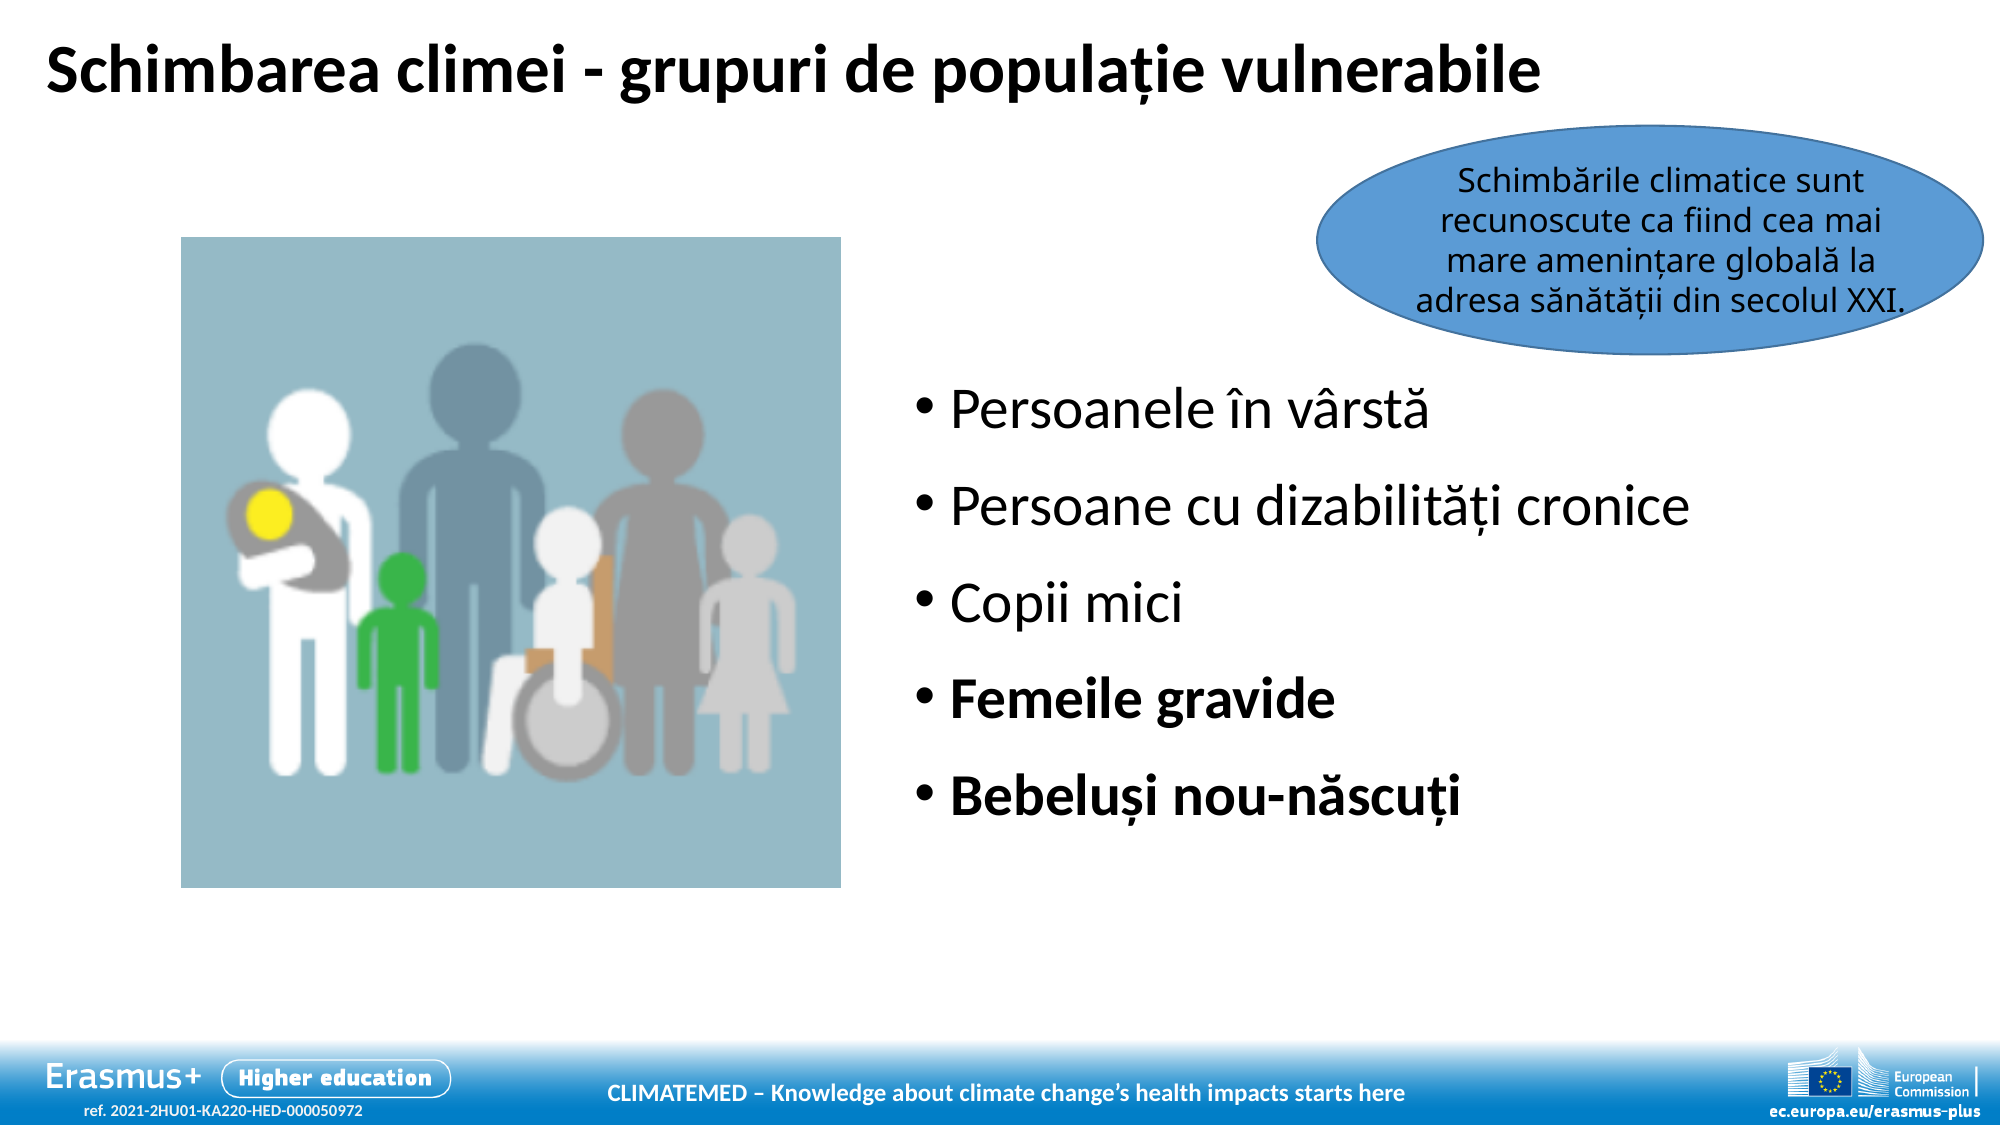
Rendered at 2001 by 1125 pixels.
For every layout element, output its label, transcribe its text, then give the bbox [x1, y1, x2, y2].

list Persoanele în vârstă Persoane cu dizabilități cronice Copii mici Femeile gravide Bebeluși nou-născuți [899, 354, 1845, 838]
text_box Schimbările climatice sunt recunoscute ca fiind cea mai mare amenințare globală la adresa sănătății din secolul XXI. [1389, 151, 1933, 327]
text_box [1316, 167, 1389, 313]
text_box [1430, 327, 1871, 354]
text_box [1933, 178, 1985, 302]
text_box [1437, 124, 1863, 151]
picture [181, 237, 841, 888]
title Schimbarea climei - grupuri de populație vulnerabile [31, 25, 1984, 116]
picture [0, 899, 2000, 1125]
